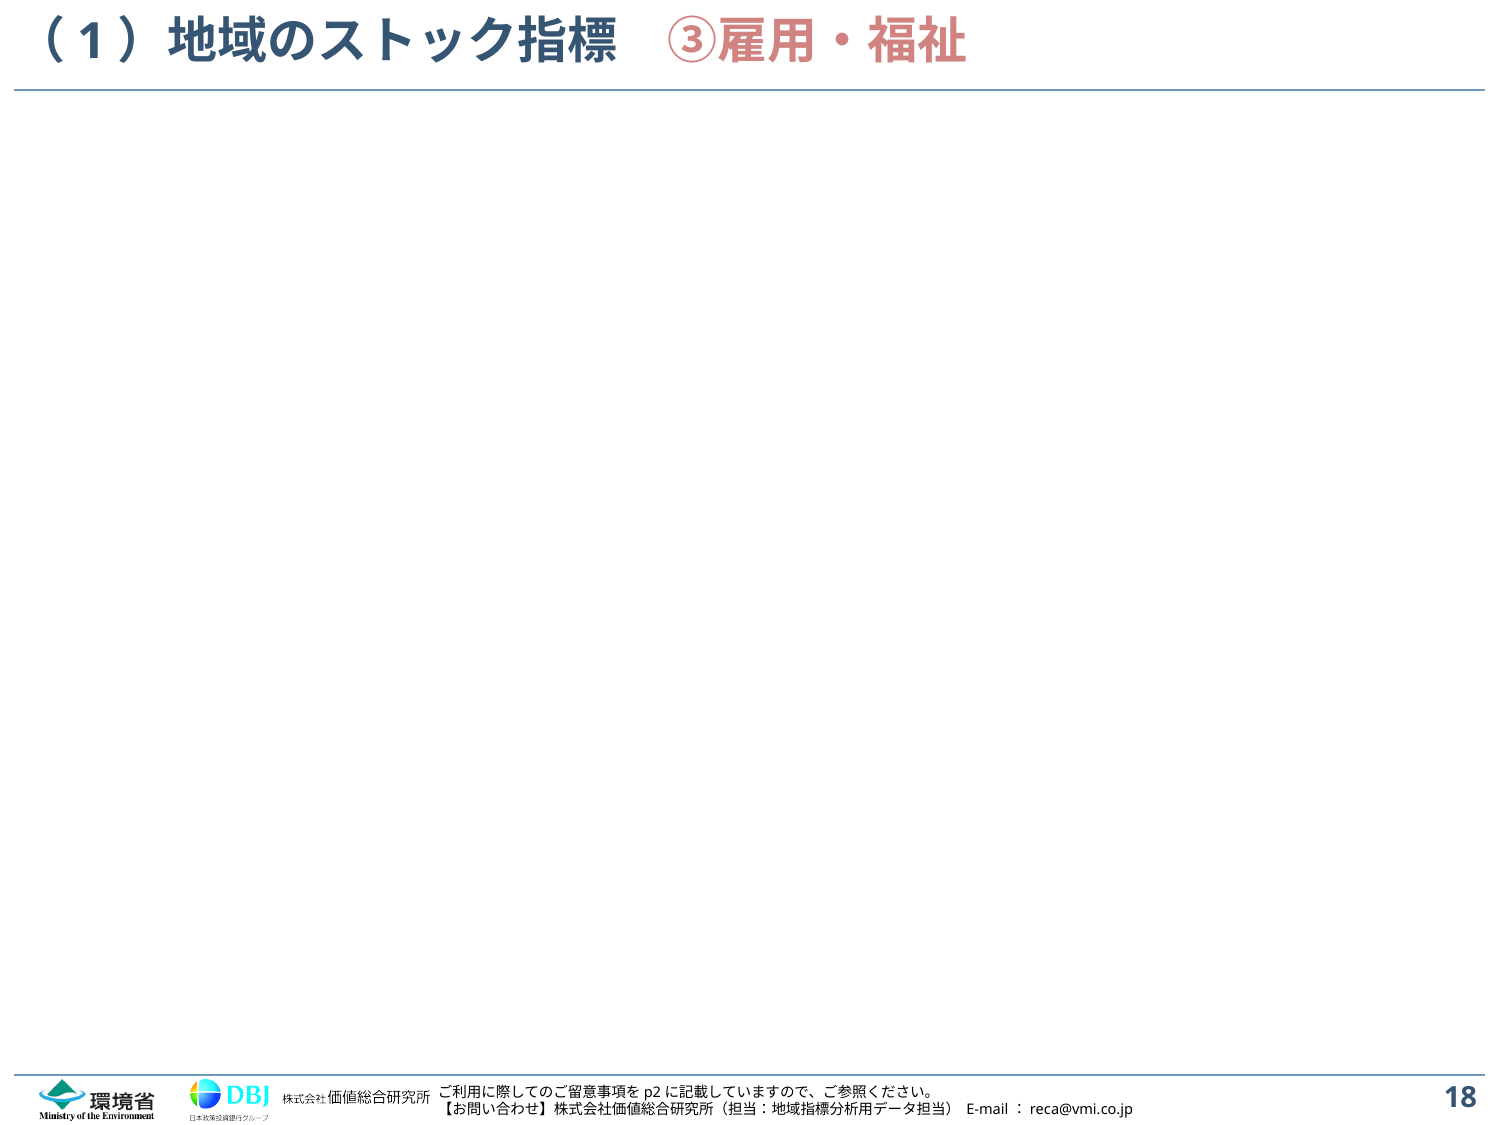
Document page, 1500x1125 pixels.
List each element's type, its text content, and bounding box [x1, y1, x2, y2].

slide_number 18 [1427, 1070, 1493, 1112]
title （1）地域のストック指標 ③雇用・福祉 [0, 0, 1500, 87]
picture [186, 1076, 434, 1125]
picture [36, 1079, 157, 1124]
